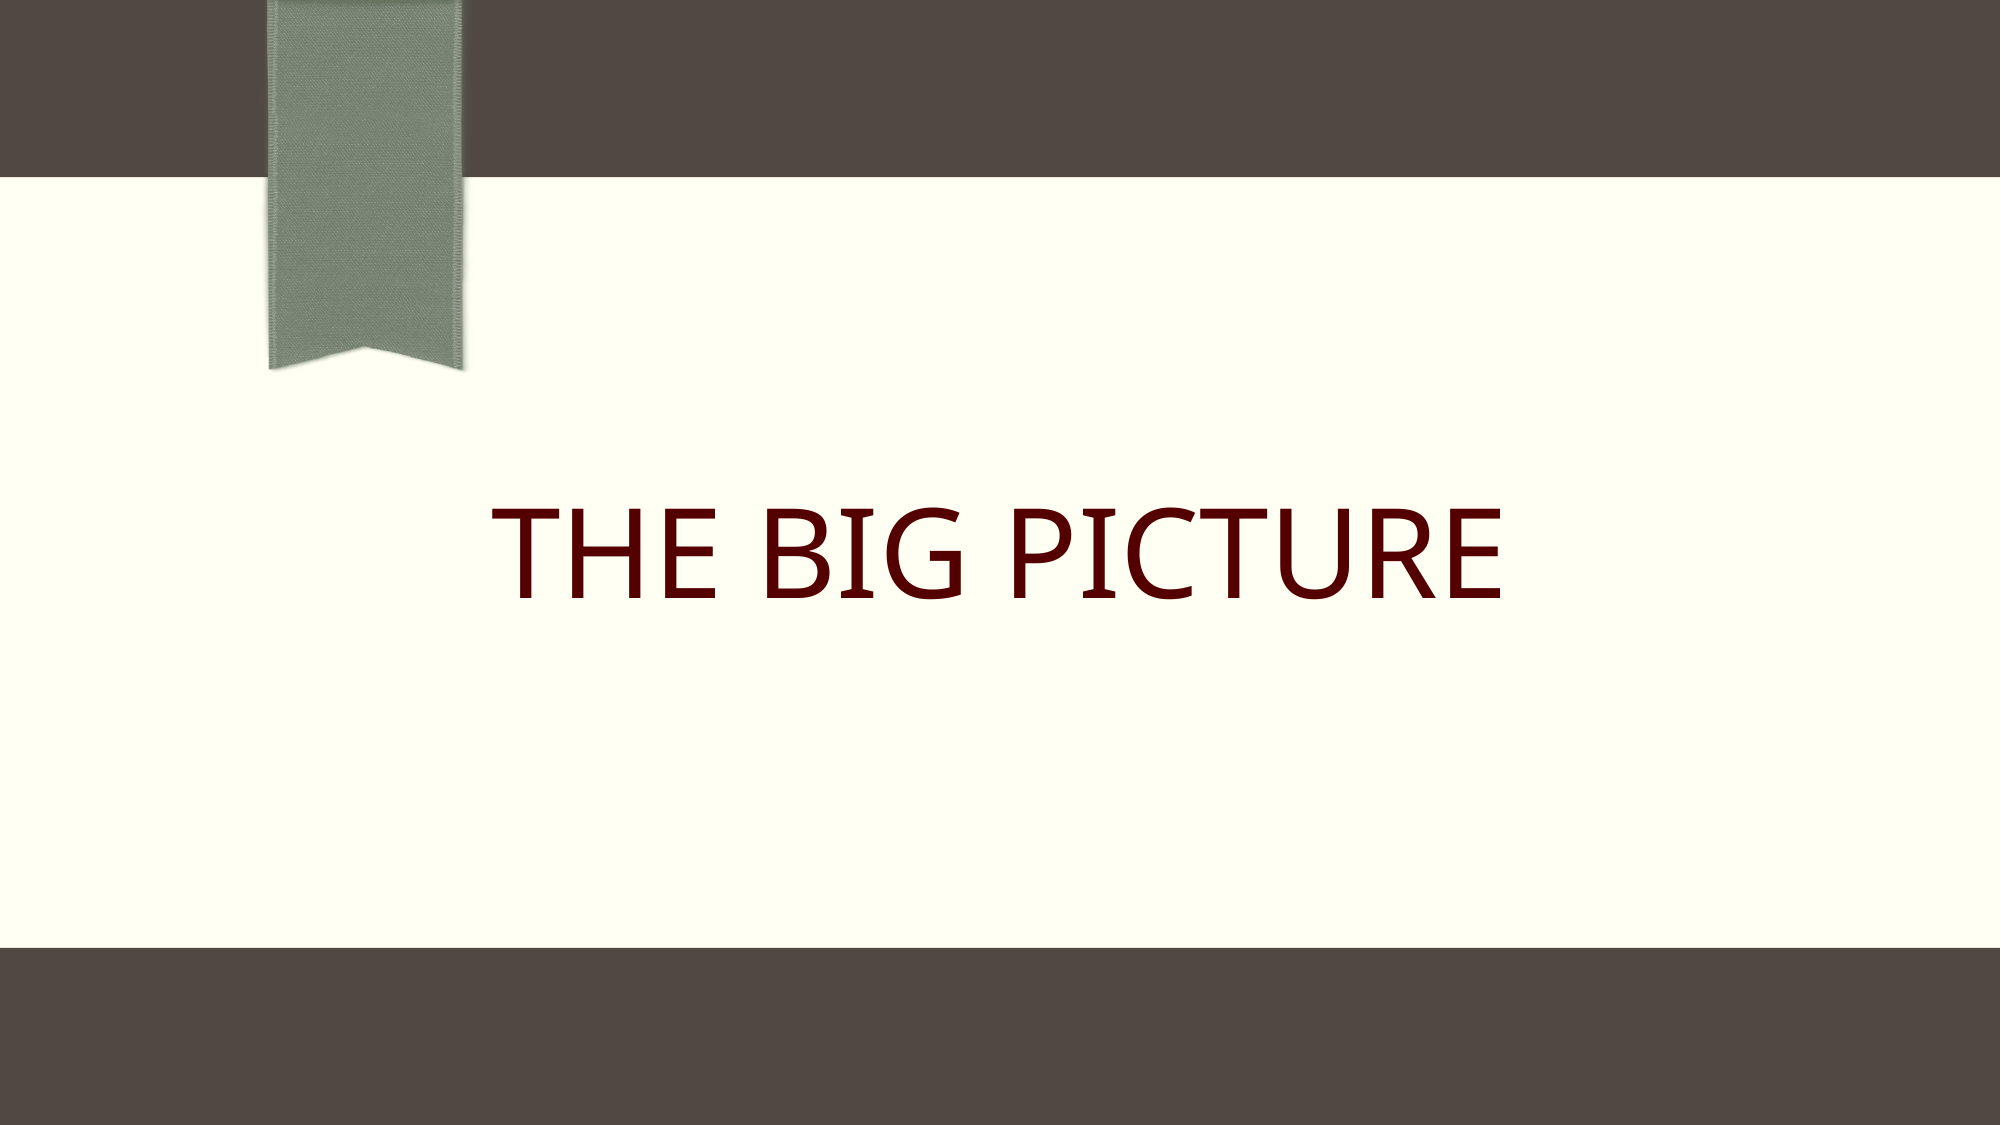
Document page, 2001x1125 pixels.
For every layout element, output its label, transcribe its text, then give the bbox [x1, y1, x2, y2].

title The big picture [0, 376, 2000, 741]
